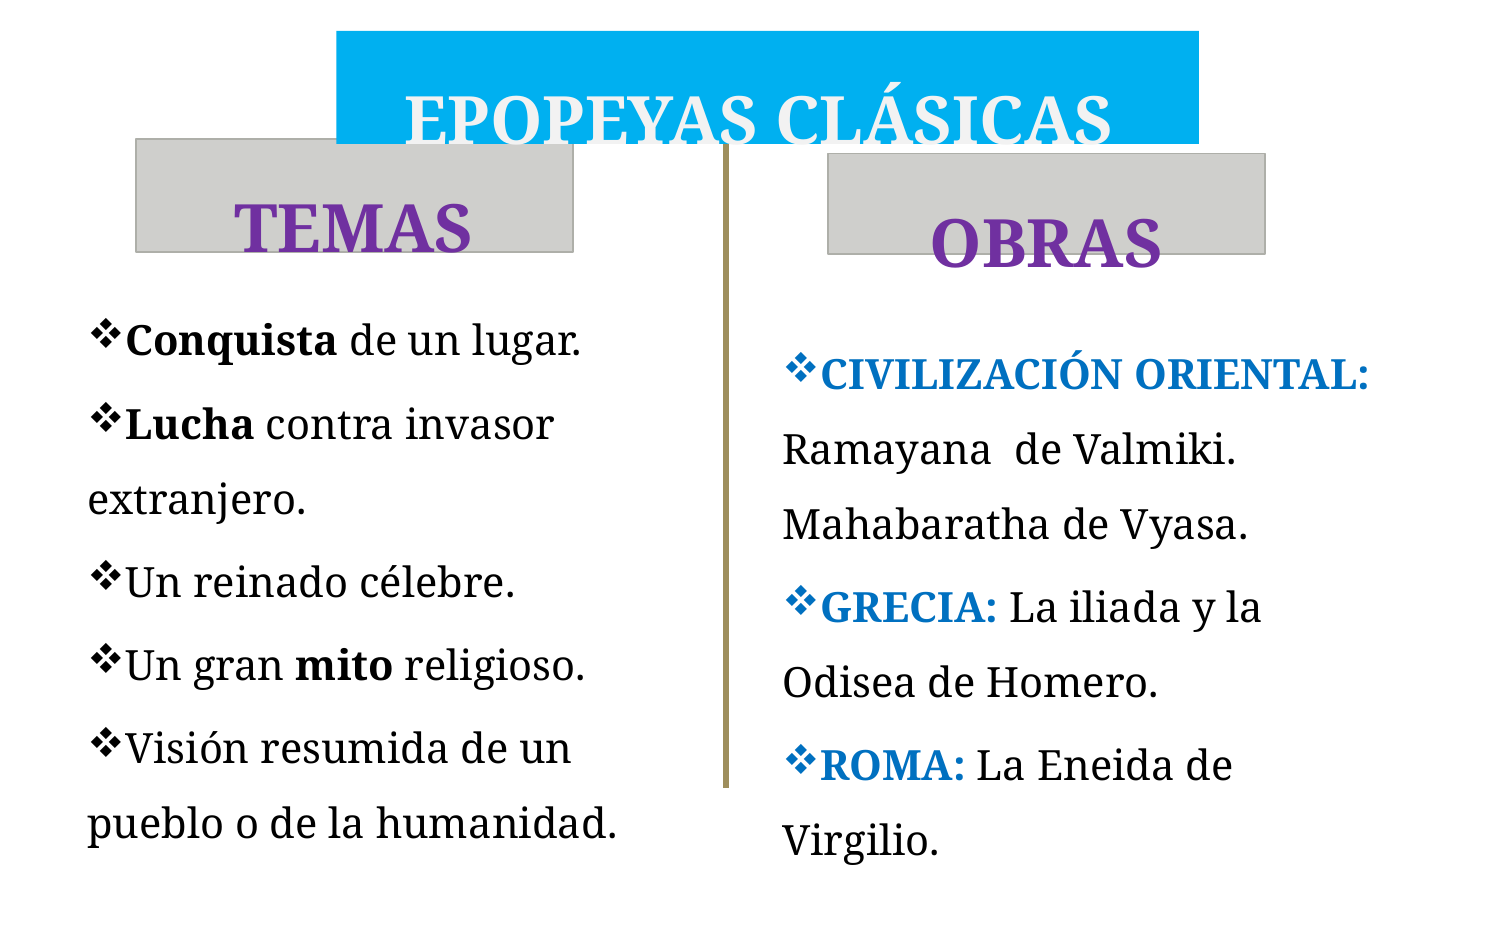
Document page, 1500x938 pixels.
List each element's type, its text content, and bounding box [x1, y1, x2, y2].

text_box OBRAS [827, 153, 1266, 255]
text_box CIVILIZACIÓN ORIENTAL: Ramayana de Valmiki. Mahabaratha de Vyasa. GRECIA: La iliada y la Odisea de Homero. ROMA: La Eneida de Virgilio. [767, 315, 1393, 750]
text_box Conquista de un lugar. Lucha contra invasor extranjero. Un reinado célebre. Un gran mito religioso. Visión resumida de un pueblo o de la humanidad. [72, 281, 699, 815]
text_box EPOPEYAS CLÁSICAS [336, 30, 1199, 144]
text_box TEMAS [135, 138, 574, 253]
